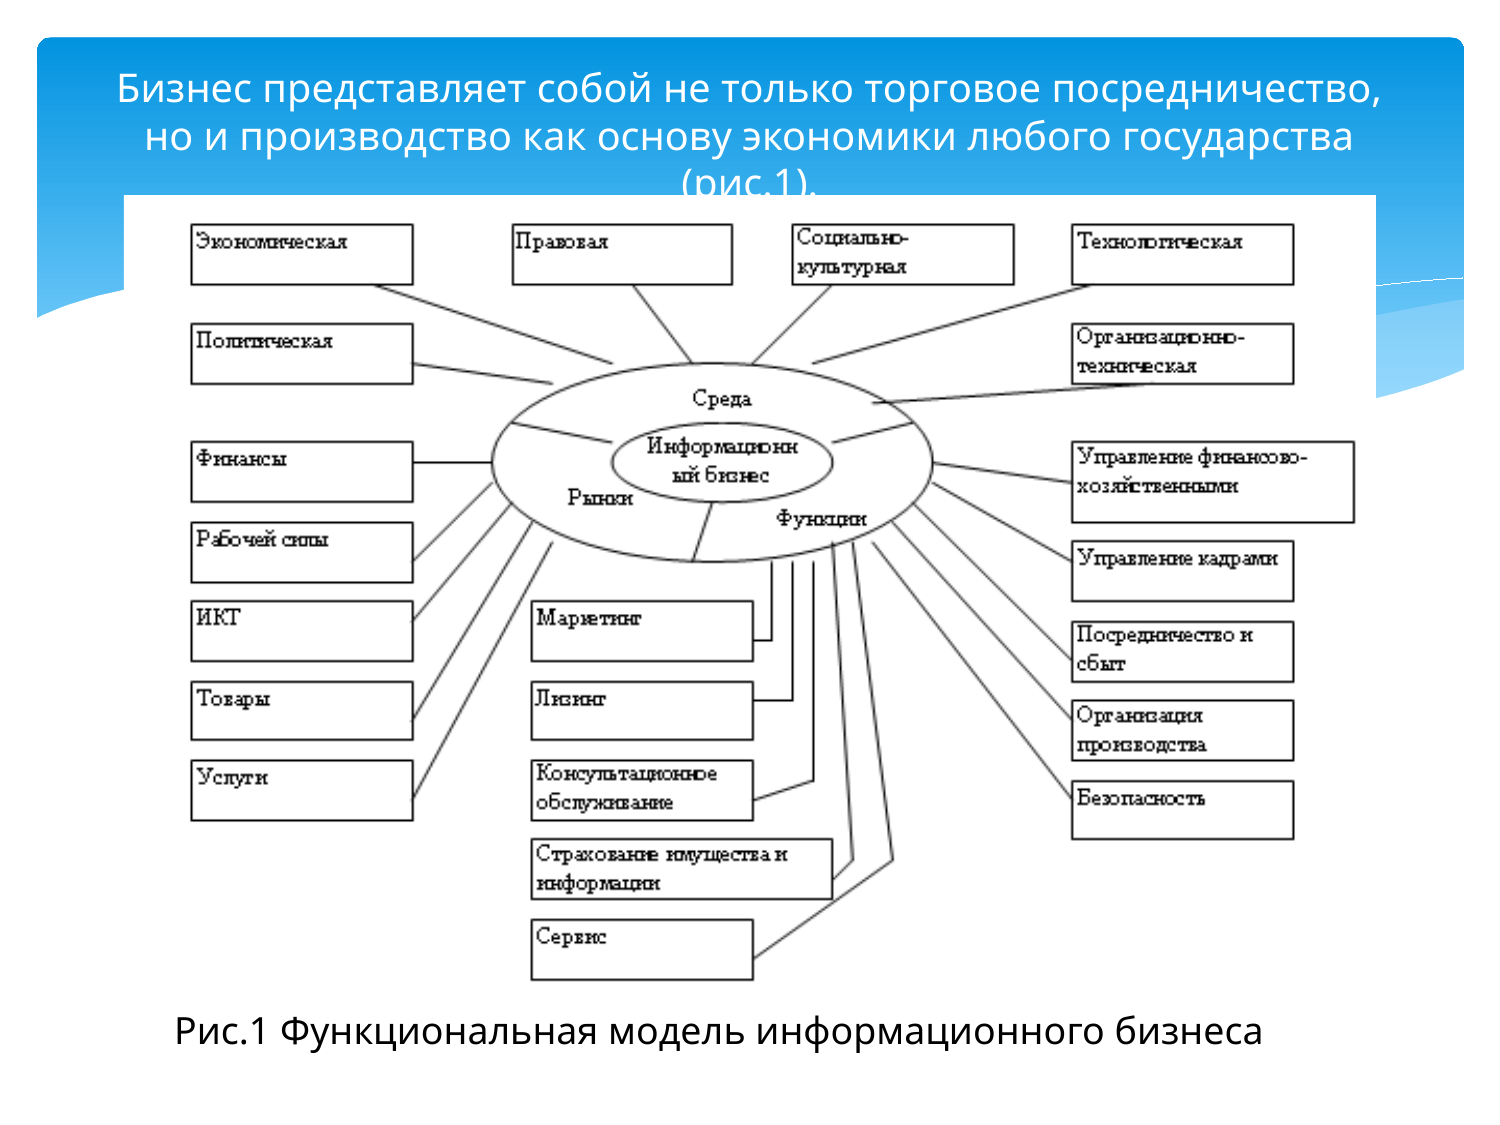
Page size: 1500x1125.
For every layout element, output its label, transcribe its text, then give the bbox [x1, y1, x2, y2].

text_box Рис.1 Функциональная модель информационного бизнеса [159, 999, 1435, 1060]
picture [123, 195, 1377, 1000]
title Бизнес представляет собой не только торговое посредничество, но и производство как основу экономики любого государства (рис.1). [75, 55, 1425, 261]
